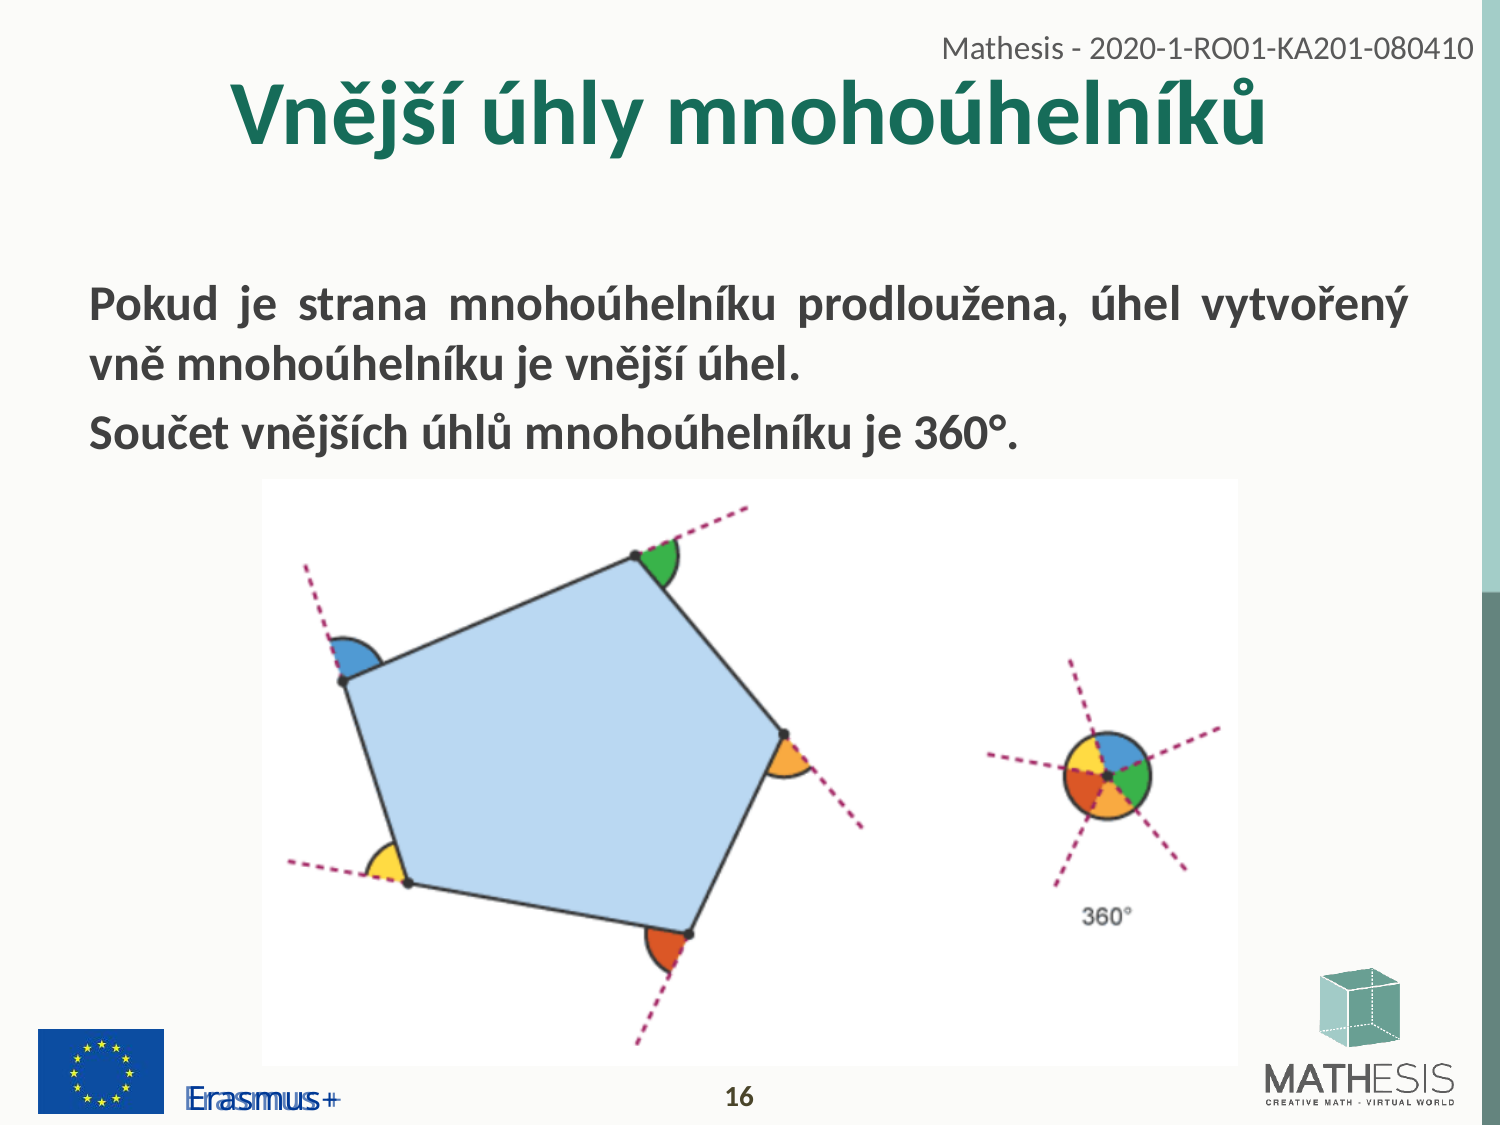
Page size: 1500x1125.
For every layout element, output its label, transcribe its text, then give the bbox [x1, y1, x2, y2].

title Vnější úhly mnohoúhelníků [75, 45, 1425, 233]
list Pokud je strana mnohoúhelníku prodloužena, úhel vytvořený vně mnohoúhelníku je vnější úhel. Součet vnějších úhlů mnohoúhelníku je 360°. [75, 262, 1425, 1005]
picture [38, 1029, 164, 1114]
picture [262, 479, 1238, 1067]
